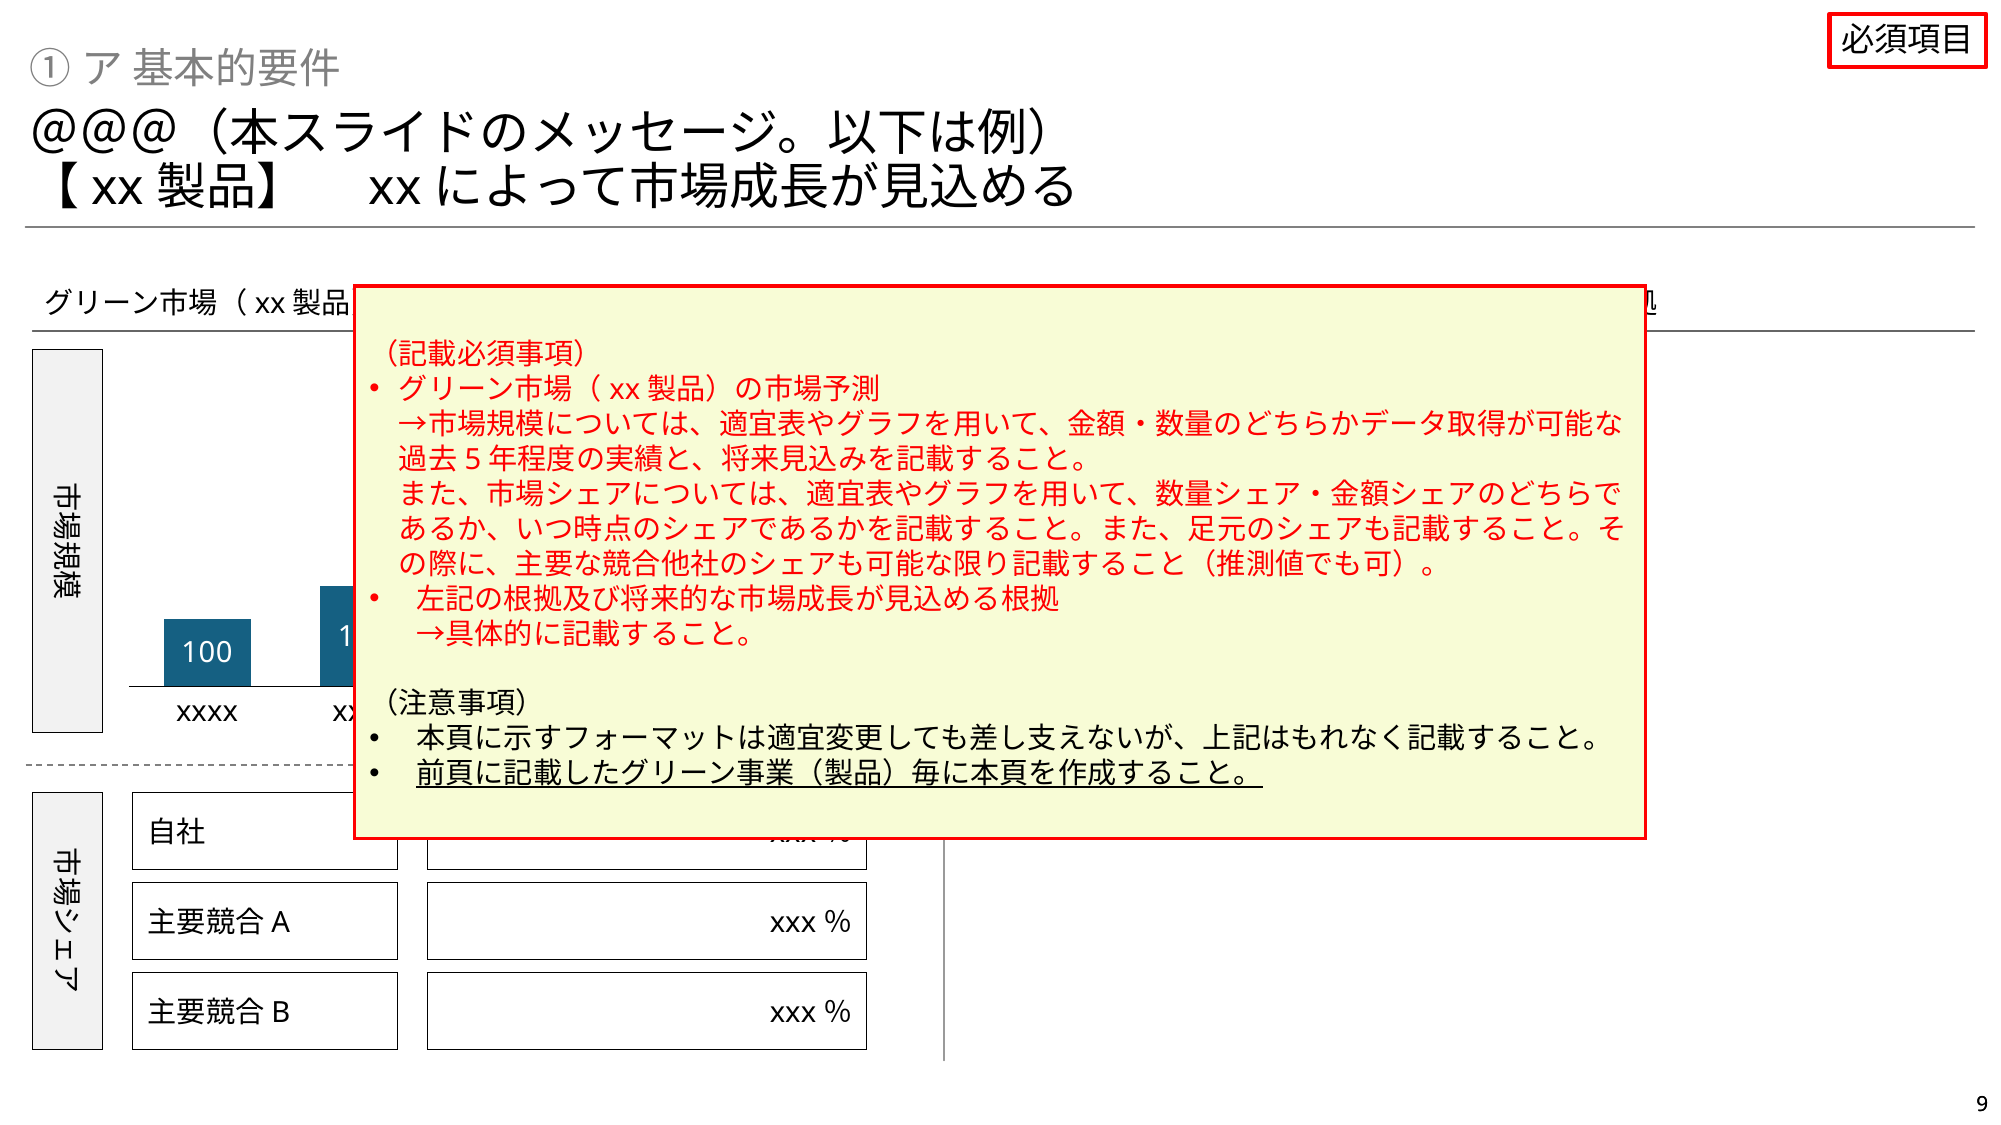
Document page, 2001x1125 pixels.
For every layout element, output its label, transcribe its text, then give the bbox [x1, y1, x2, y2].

text_box xxx％ [427, 972, 867, 1050]
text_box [998, 271, 1975, 332]
text_box xxx xxx [1001, 348, 1975, 993]
text_box （記載必須事項） グリーン市場（xx製品）の市場予測 →市場規模については、適宜表やグラフを用いて、金額・数量のどちらかデータ取得が可能な過去5年程度の実績と、将来見込みを記載すること。 また、市場シェアについては、適宜表やグラフを用いて、数量シェア・金額シェアのどちらであるか、いつ時点のシェアであるかを記載すること。また、足元のシェアも記載すること。その際に、主要な競合他社のシェアも可能な限り記載すること（推測値でも可）。 左記の根拠及び将来的な市場成長が見込める根拠 →具体的に記載すること。 （注意事項） 本頁に示すフォーマットは適宜変更しても差し支えないが、上記はもれなく記載すること。 前頁に記載したグリーン事業（製品）毎に本頁を作成すること。 [353, 738, 925, 840]
text_box 市場規模 [32, 349, 103, 733]
text_box 市場シェア [32, 792, 103, 1050]
text_box ＠＠＠（本スライドのメッセージ。以下は例） 【xx製品】 xxによって市場成長が見込める [29, 107, 1875, 216]
text_box 主要競合A [132, 882, 398, 960]
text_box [28, 271, 890, 332]
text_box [925, 342, 963, 1061]
text_box xxx％ [427, 840, 867, 870]
text_box xxx％ [427, 882, 867, 960]
chart [114, 301, 926, 738]
text_box （記載必須事項） グリーン市場（xx製品）の市場予測 →市場規模については、適宜表やグラフを用いて、金額・数量のどちらかデータ取得が可能な過去5年程度の実績と、将来見込みを記載すること。 また、市場シェアについては、適宜表やグラフを用いて、数量シェア・金額シェアのどちらであるか、いつ時点のシェアであるかを記載すること。また、足元のシェアも記載すること。その際に、主要な競合他社のシェアも可能な限り記載すること（推測値でも可）。 左記の根拠及び将来的な市場成長が見込める根拠 →具体的に記載すること。 （注意事項） 本頁に示すフォーマットは適宜変更しても差し支えないが、上記はもれなく記載すること。 前頁に記載したグリーン事業（製品）毎に本頁を作成すること。 [890, 284, 1647, 840]
text_box 必須項目 [1829, 13, 1986, 68]
text_box 主要競合B [132, 972, 398, 1050]
text_box 自社 [132, 792, 398, 870]
text_box ①ア 基本的要件 [29, 47, 1802, 94]
